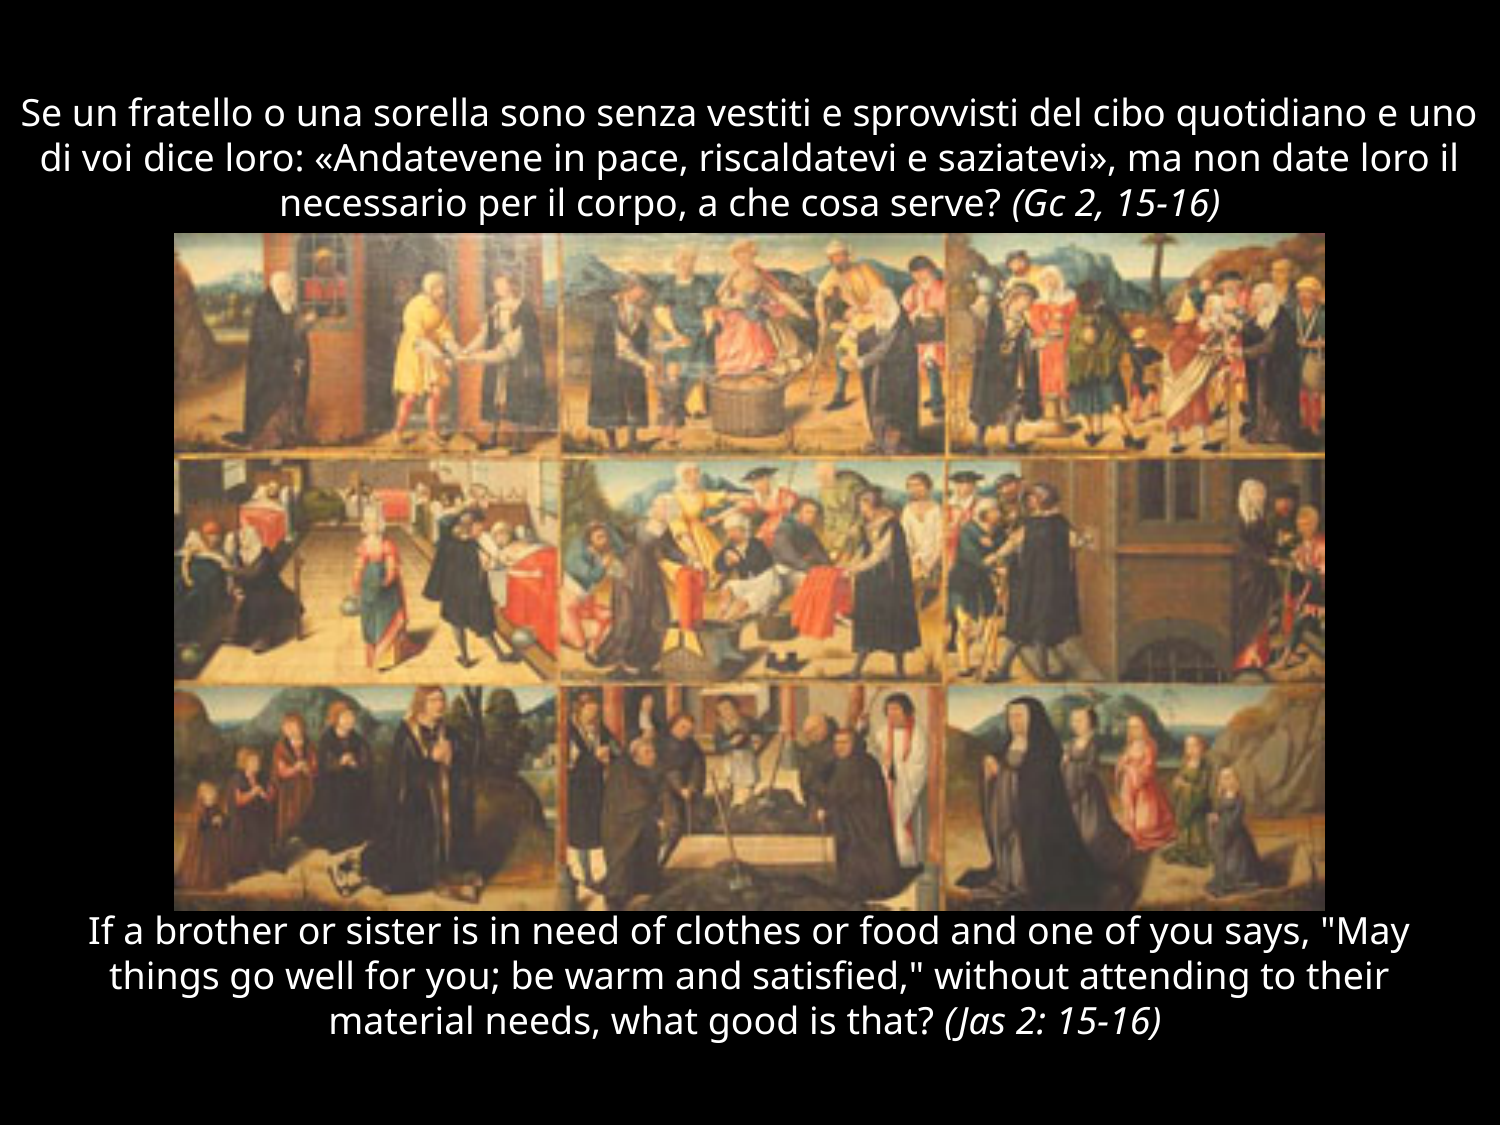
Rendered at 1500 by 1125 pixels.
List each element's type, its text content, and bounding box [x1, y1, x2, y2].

text_box If a brother or sister is in need of clothes or food and one of you says, "May things go well for you; be warm and satisfied," without attending to their material needs, what good is that? (Jas 2: 15-16) [37, 899, 1463, 1050]
title Se un fratello o una sorella sono senza vestiti e sprovvisti del cibo quotidiano e uno di voi dice loro: «Andatevene in pace, riscaldatevi e saziatevi», ma non date loro il necessario per il corpo, a che cosa serve? (Gc 2, 15-16) [0, 87, 1500, 225]
picture [174, 233, 1325, 911]
